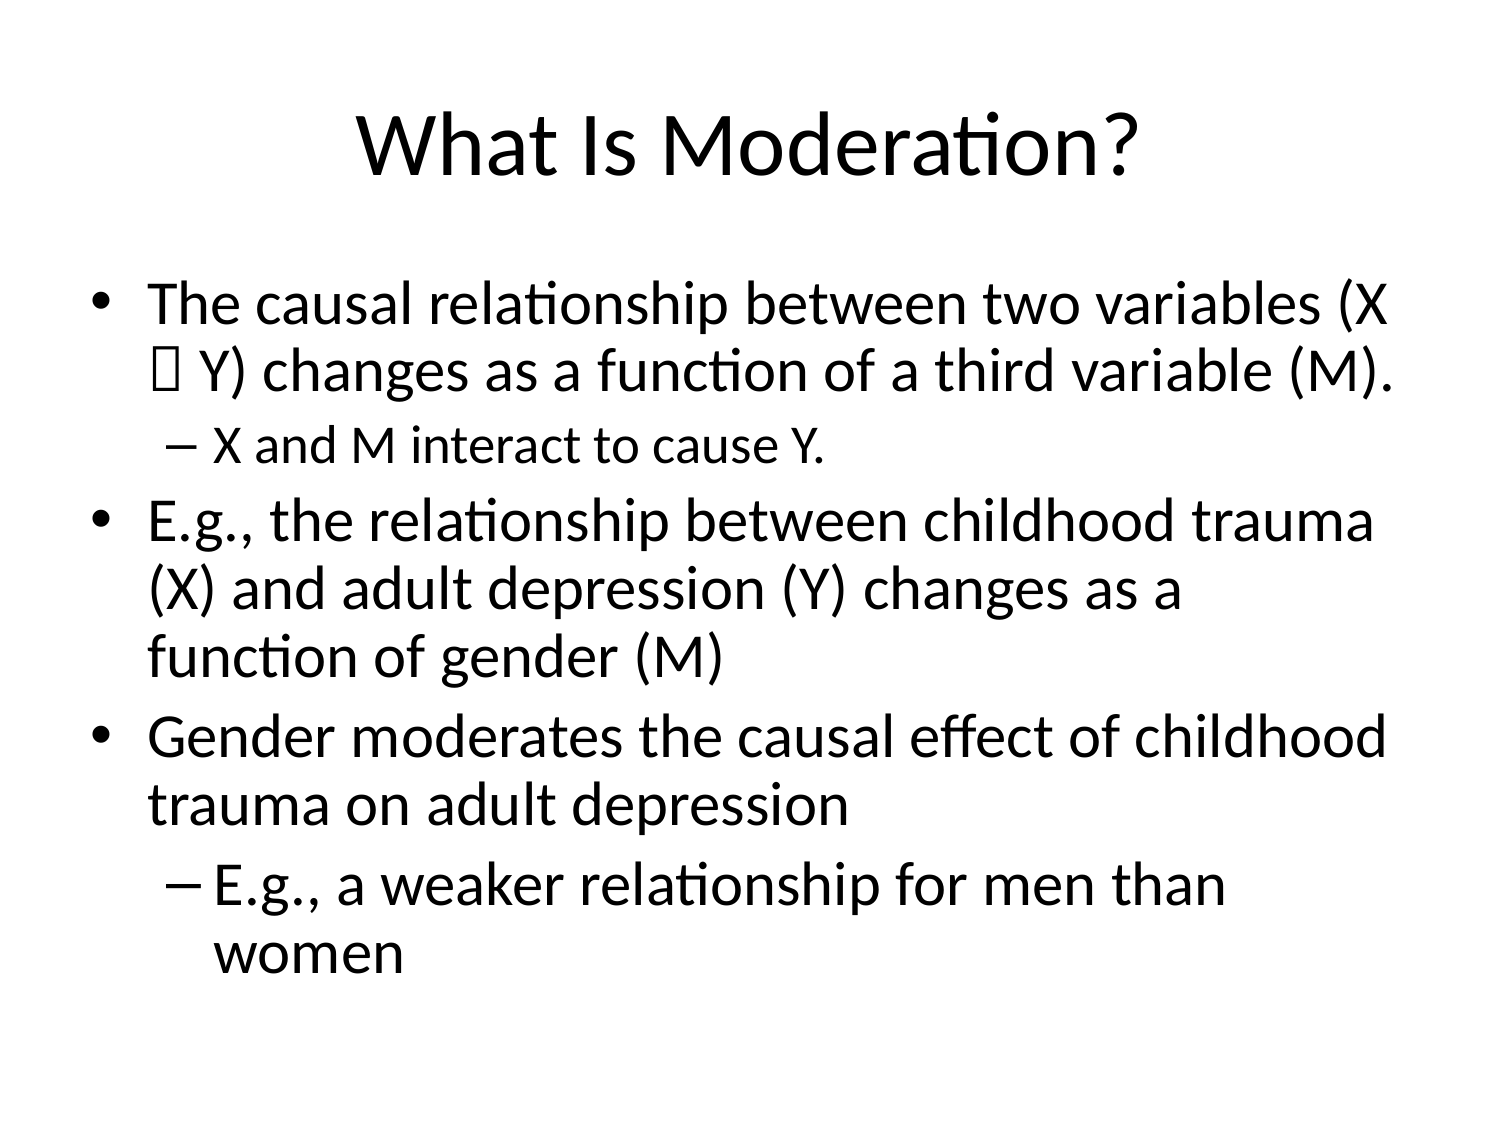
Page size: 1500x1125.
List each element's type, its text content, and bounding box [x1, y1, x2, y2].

title What Is Moderation? [75, 45, 1425, 233]
list The causal relationship between two variables (X  Y) changes as a function of a third variable (M). X and M interact to cause Y. E.g., the relationship between childhood trauma (X) and adult depression (Y) changes as a function of gender (M) Gender moderates the causal effect of childhood trauma on adult depression E.g., a weaker relationship for men than women [75, 262, 1425, 1005]
